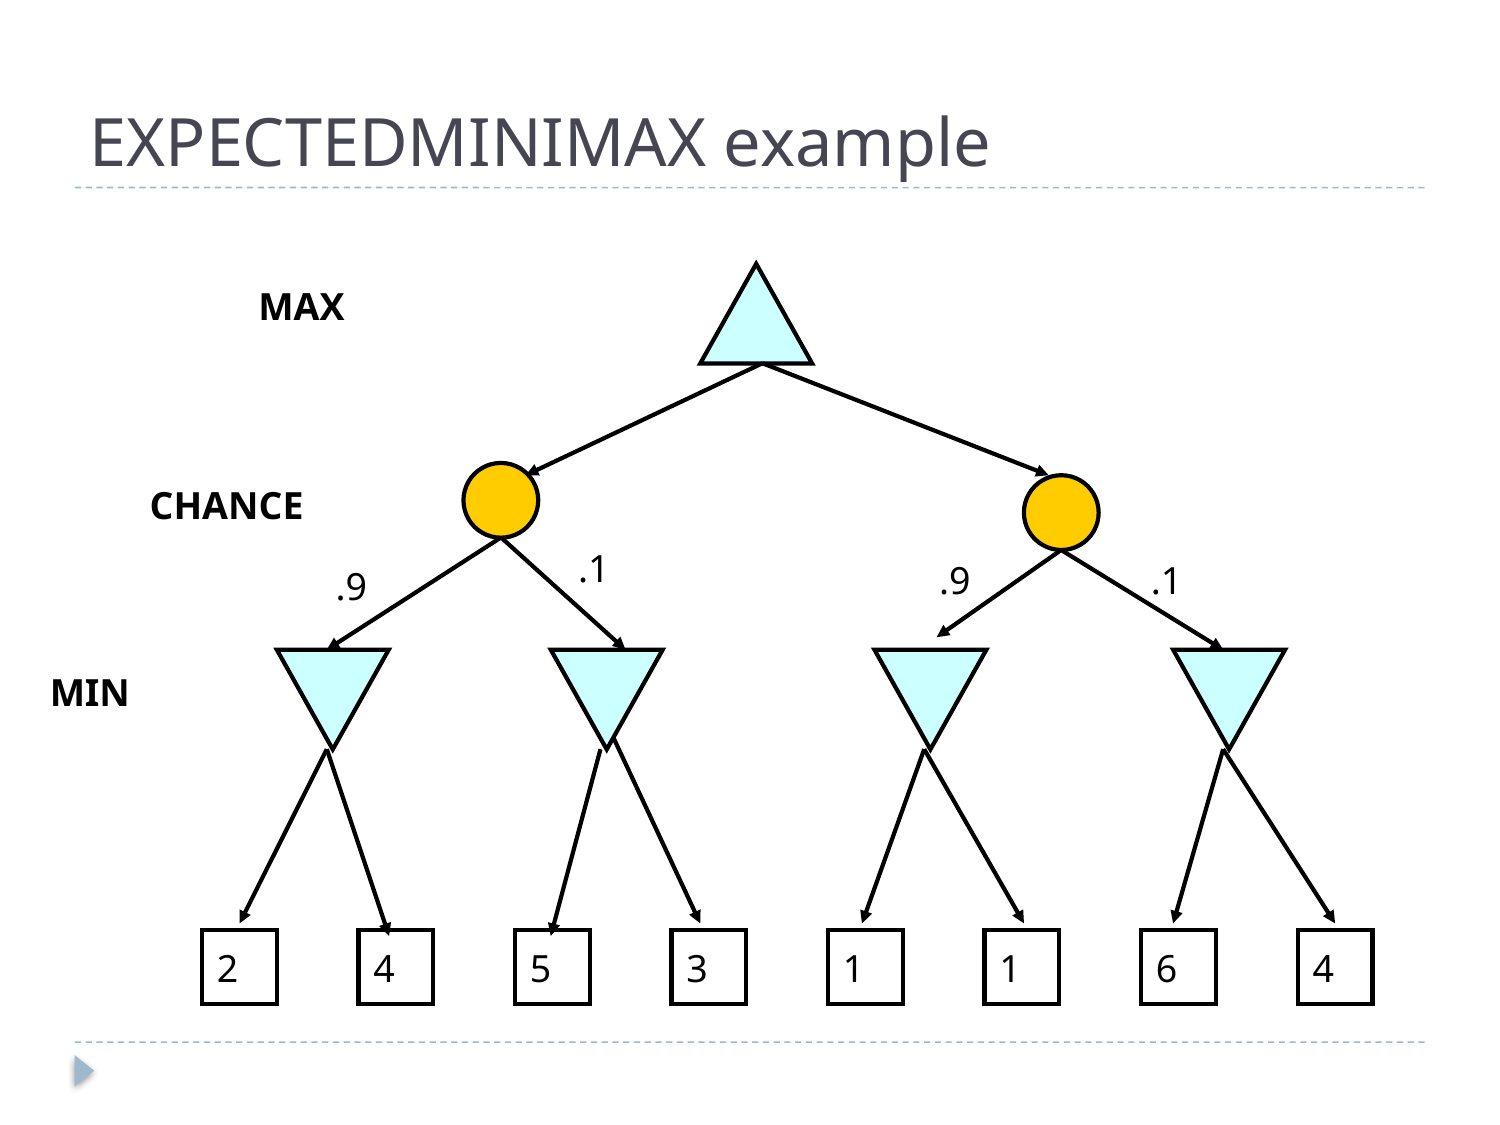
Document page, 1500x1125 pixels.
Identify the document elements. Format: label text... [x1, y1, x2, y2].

text_box [924, 749, 1024, 924]
text_box [276, 649, 389, 750]
text_box .9 [924, 549, 986, 610]
text_box .9 [320, 555, 383, 616]
text_box 3 [671, 929, 747, 1005]
text_box MIN [35, 661, 145, 722]
text_box [326, 616, 380, 650]
text_box [1023, 475, 1099, 550]
text_box [936, 610, 976, 638]
text_box [550, 649, 663, 750]
text_box [700, 263, 813, 364]
text_box [762, 363, 1049, 477]
text_box [1223, 749, 1336, 924]
text_box 5 [515, 929, 590, 1005]
text_box [1170, 749, 1223, 924]
text_box 1 [984, 929, 1060, 1005]
text_box 4 [358, 929, 434, 1005]
text_box 1 [828, 929, 903, 1005]
text_box 6 [1141, 929, 1216, 1005]
text_box 4 [1297, 929, 1373, 1005]
text_box [860, 749, 924, 924]
title EXPECTEDMINIMAX example [75, 24, 1425, 188]
text_box [1158, 610, 1224, 650]
text_box [567, 598, 626, 650]
text_box 2 [202, 929, 277, 1005]
text_box [463, 462, 539, 538]
text_box [525, 363, 762, 476]
text_box [239, 750, 327, 924]
text_box [326, 749, 392, 936]
text_box [547, 749, 601, 936]
text_box .1 [563, 537, 625, 598]
text_box .1 [1136, 549, 1198, 610]
text_box [1173, 649, 1286, 750]
text_box CHANCE [134, 475, 319, 535]
text_box MAX [243, 275, 360, 336]
text_box [612, 736, 701, 924]
text_box [874, 649, 987, 750]
